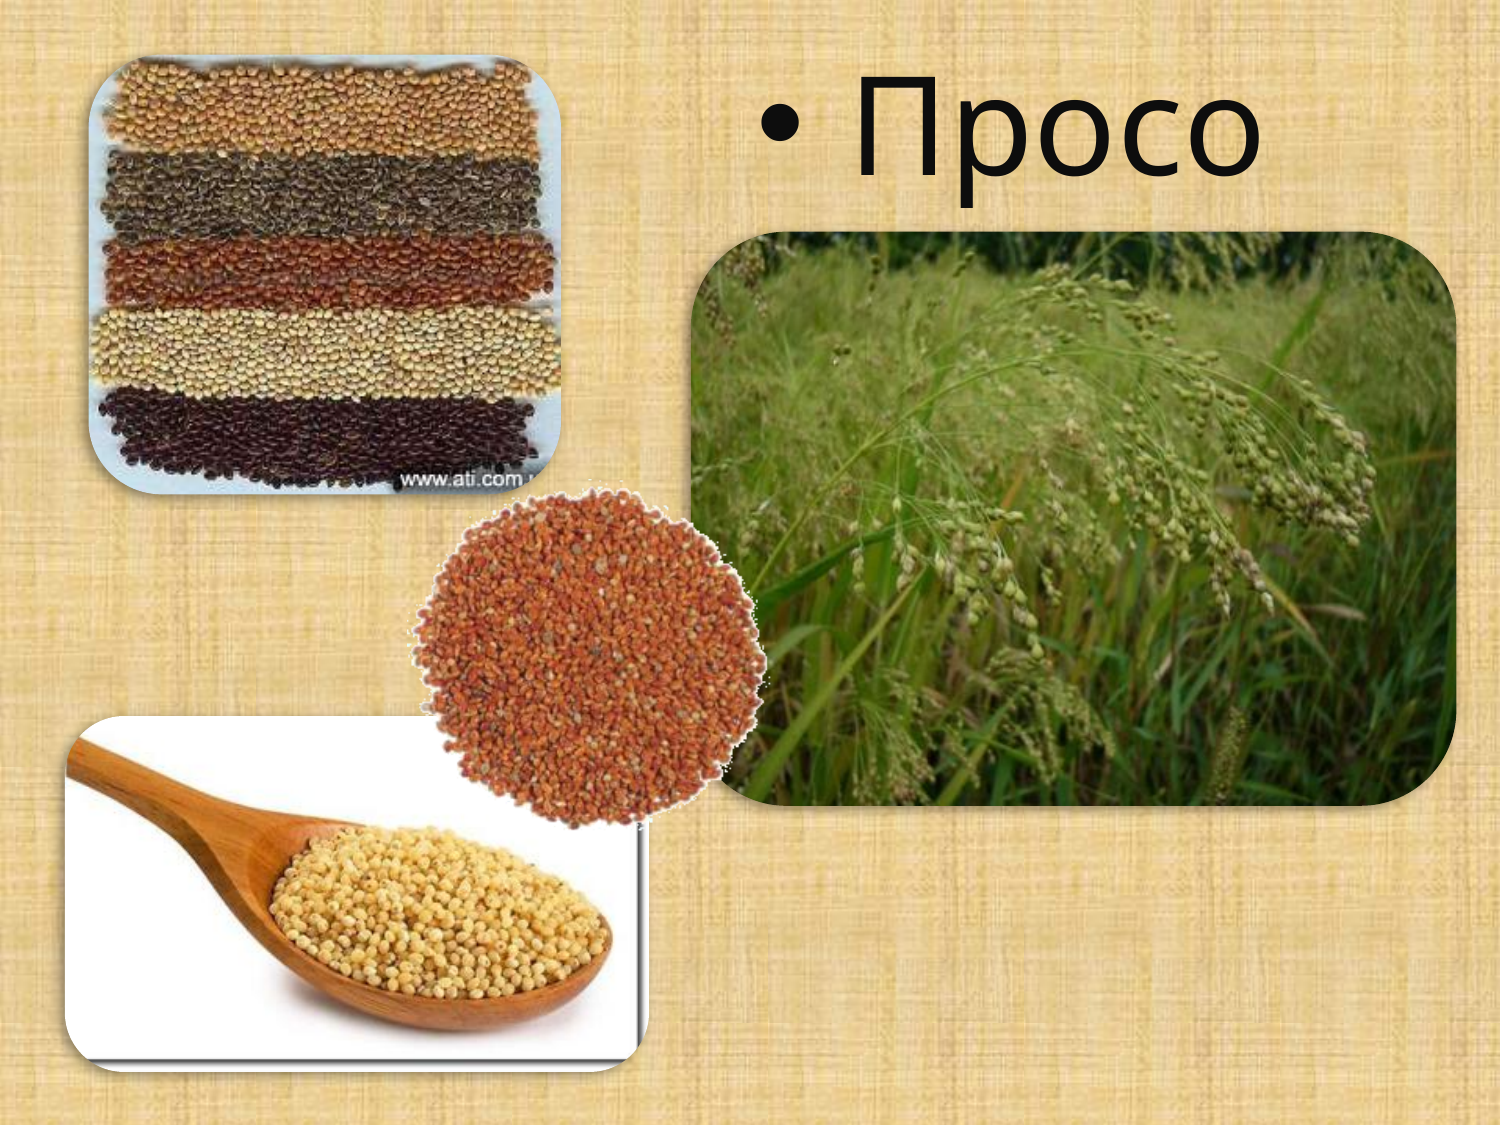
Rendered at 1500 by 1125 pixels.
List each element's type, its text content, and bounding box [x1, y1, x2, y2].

picture [0, 0, 1500, 1125]
text_box Просо [608, 30, 1415, 213]
